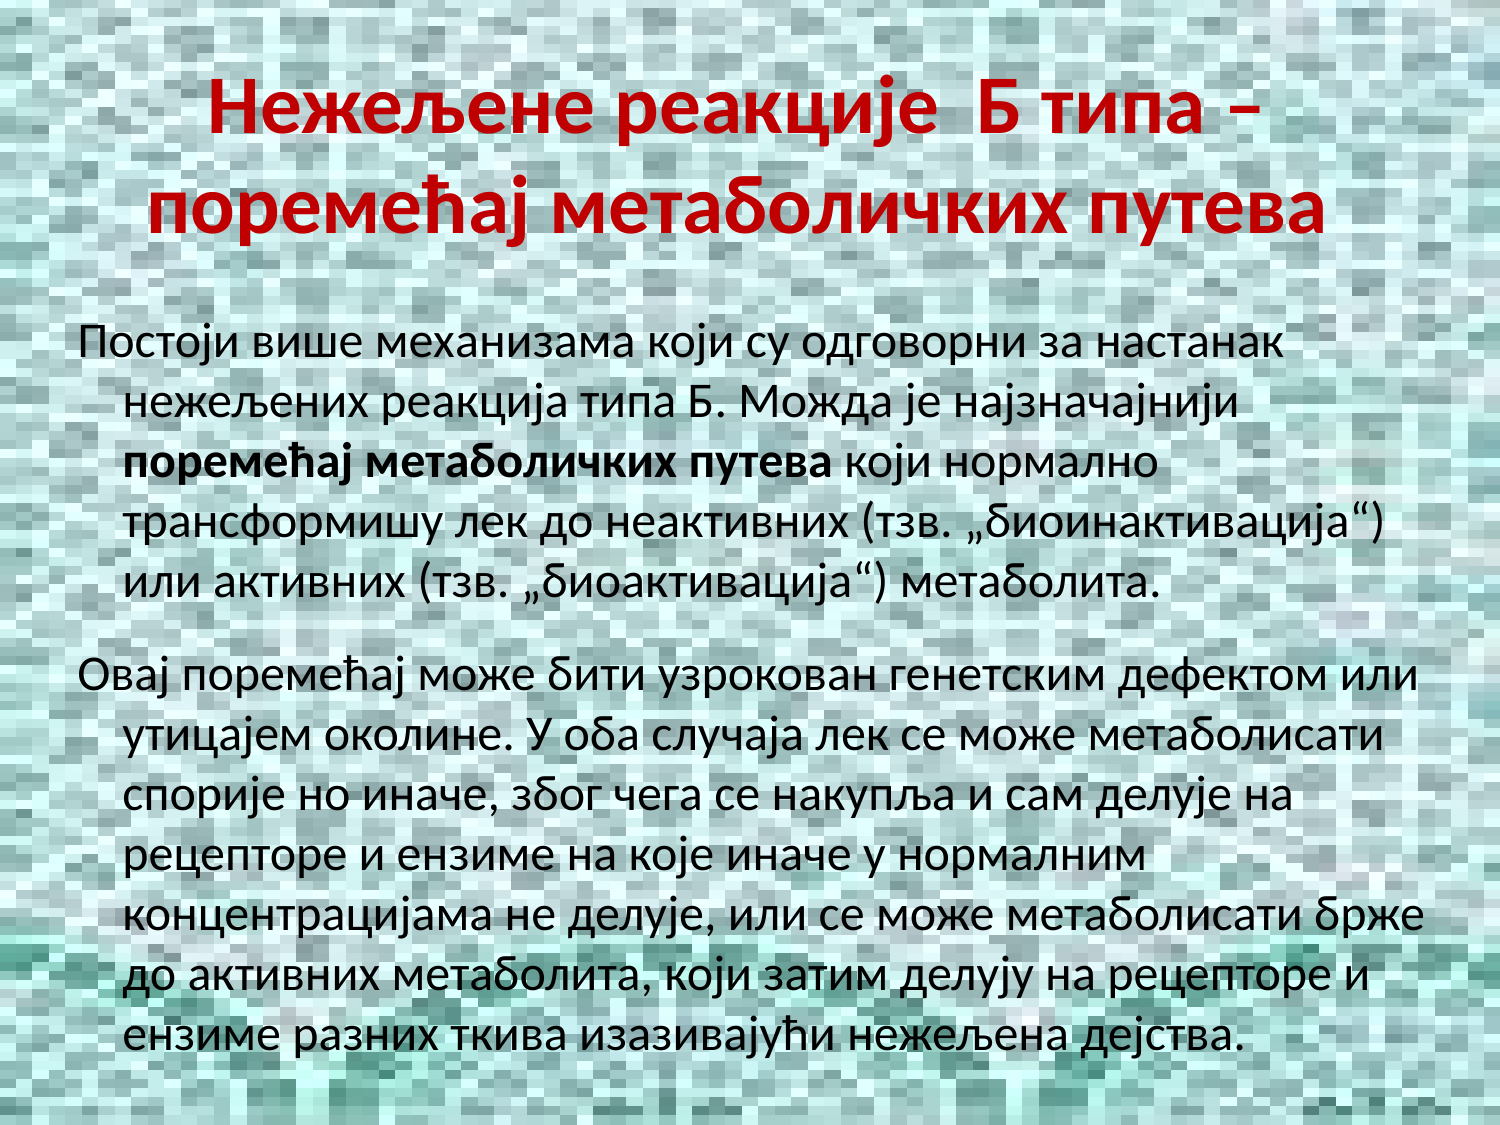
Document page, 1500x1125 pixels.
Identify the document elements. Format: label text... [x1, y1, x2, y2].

list Постоји више механизама који су одговорни за настанак нежељених реакција типа Б. Можда је најзначајнији поремећај метаболичких путева који нормално трансформишу лек до неактивних (тзв. „биоинактивација“) или активних (тзв. „биоактивација“) метаболита. Овај поремећај може бити узрокован генетским дефектом или утицајем околине. У оба случаја лек се може метаболисати спорије но иначе, због чега се накупља и сам делује на рецепторе и ензиме на које иначе у нормалним концентрацијама не делује, или се може метаболисати брже до активних метаболита, који затим делују на рецепторе и ензиме разних ткива изазивајући нежељена дејства. [62, 299, 1475, 1125]
picture [0, 0, 1500, 1125]
title Нежељене реакције Б типа – поремећај метаболичких путева [62, 50, 1413, 250]
